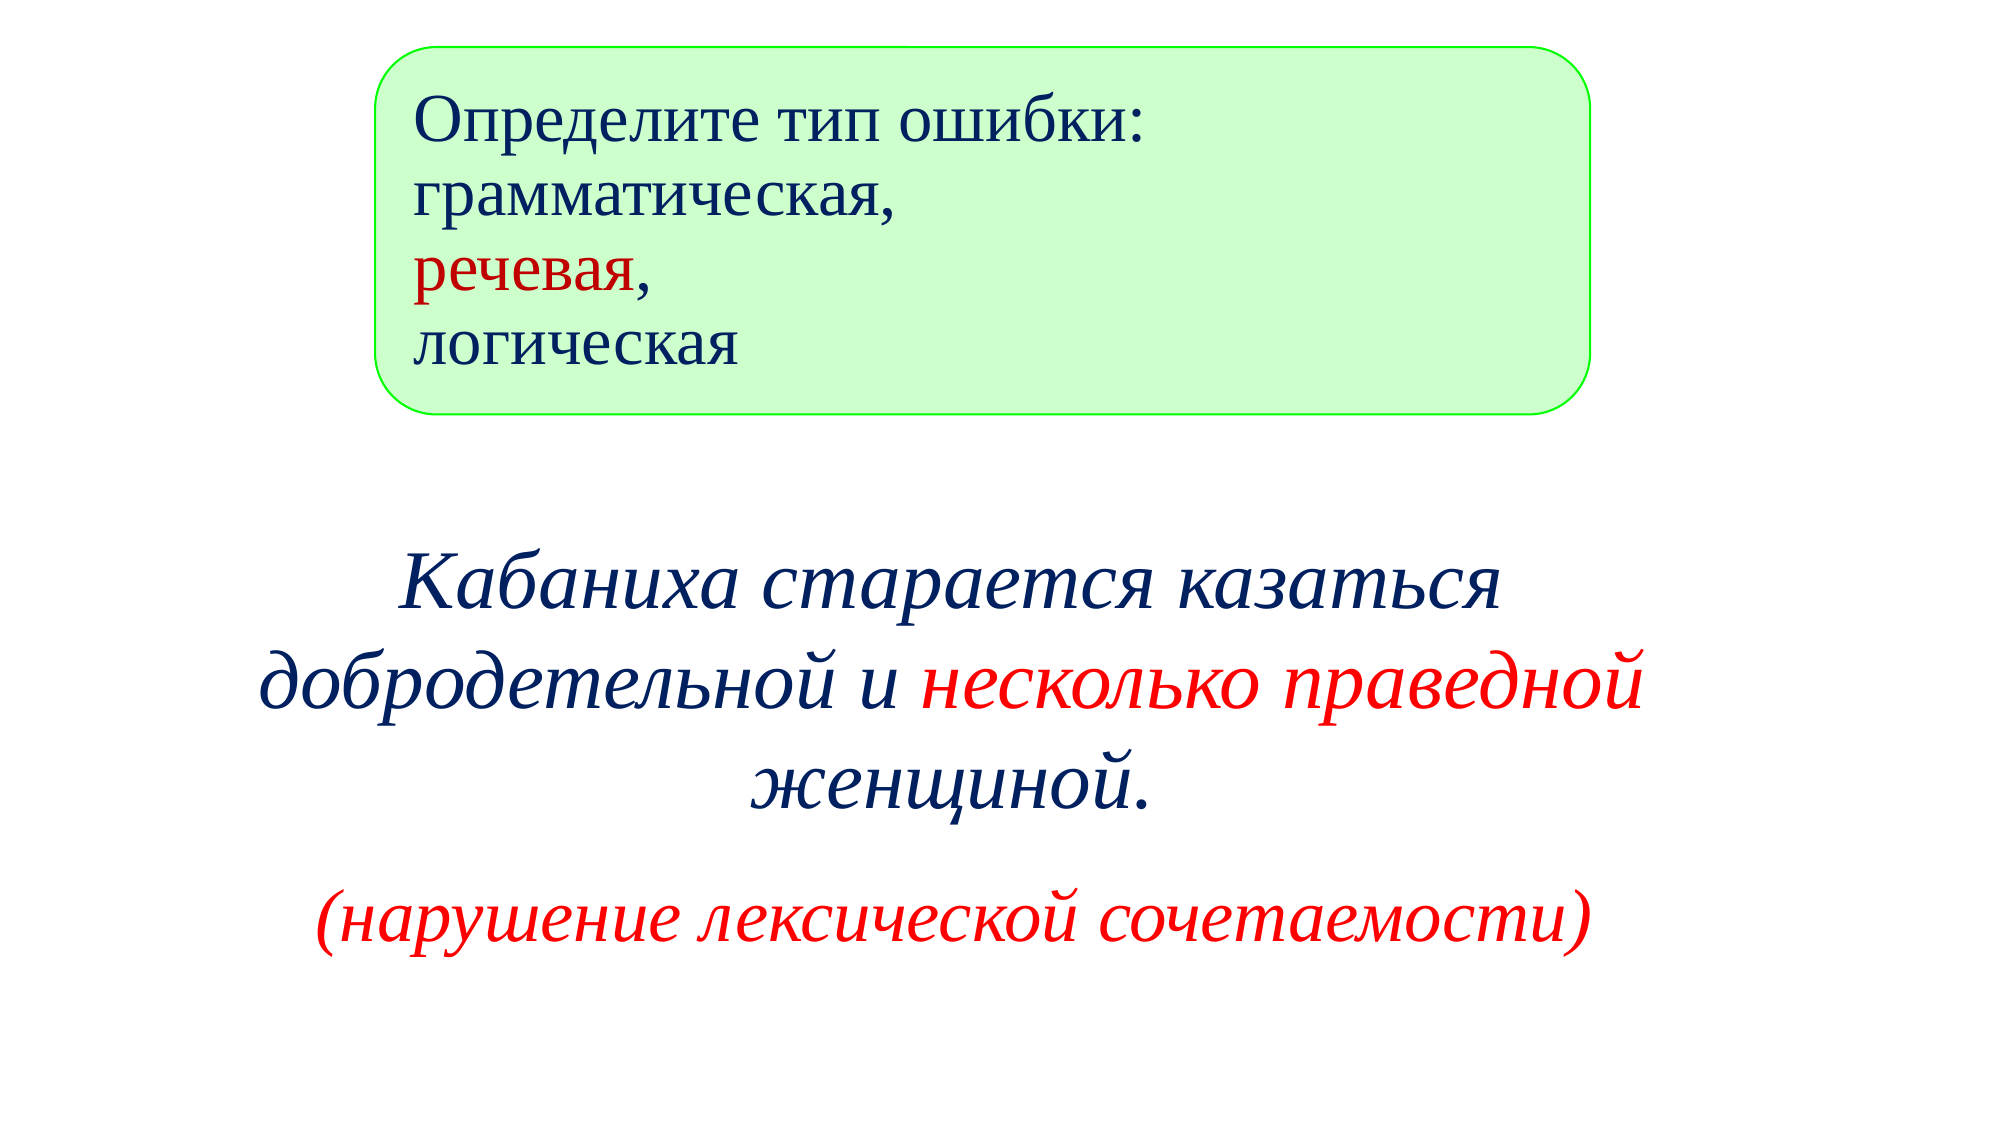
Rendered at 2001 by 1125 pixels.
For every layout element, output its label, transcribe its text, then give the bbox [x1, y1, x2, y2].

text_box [375, 47, 1591, 415]
text_box Кабаниха старается казаться добродетельной и несколько праведной женщиной. [142, 517, 1762, 833]
text_box (нарушение лексической сочетаемости) [121, 869, 1782, 965]
